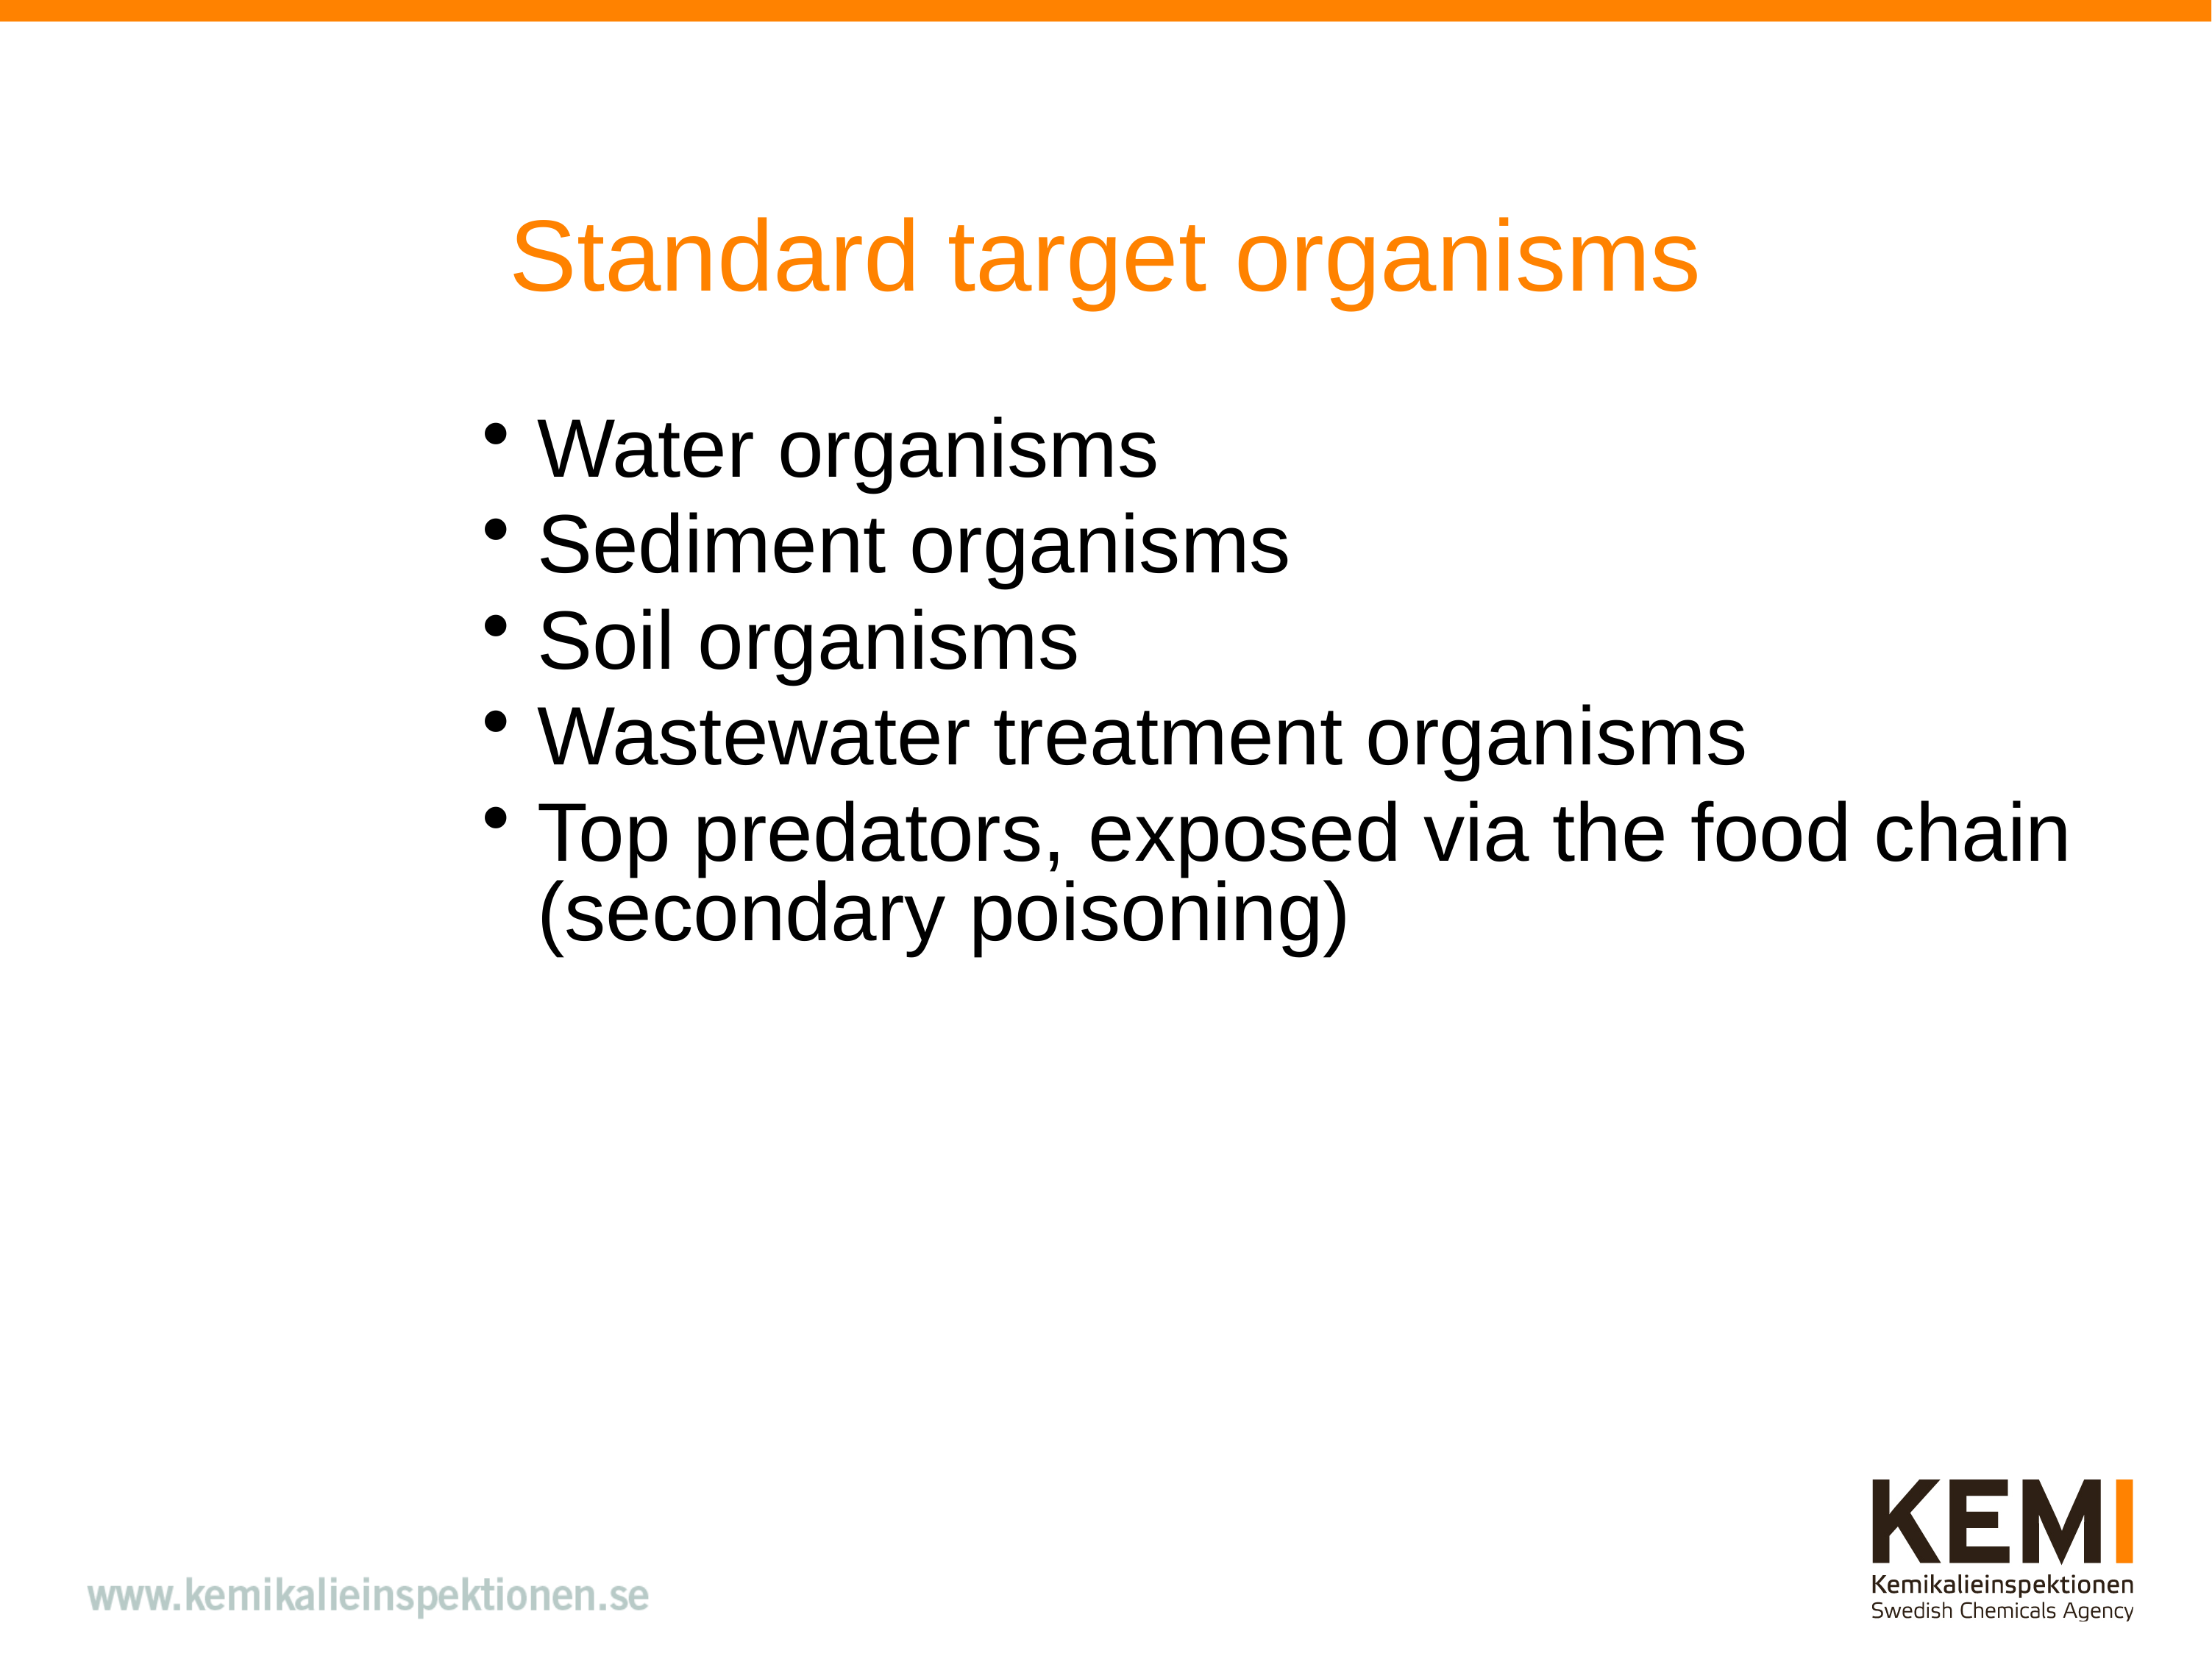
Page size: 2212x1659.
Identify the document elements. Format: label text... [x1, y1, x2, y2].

picture [87, 1573, 652, 1621]
list Water organisms Sediment organisms Soil organisms Wastewater treatment organisms Top predators, exposed via the food chain (secondary poisoning) [239, 402, 2108, 1065]
picture [1872, 1479, 2133, 1621]
title Standard target organisms [166, 98, 2046, 402]
